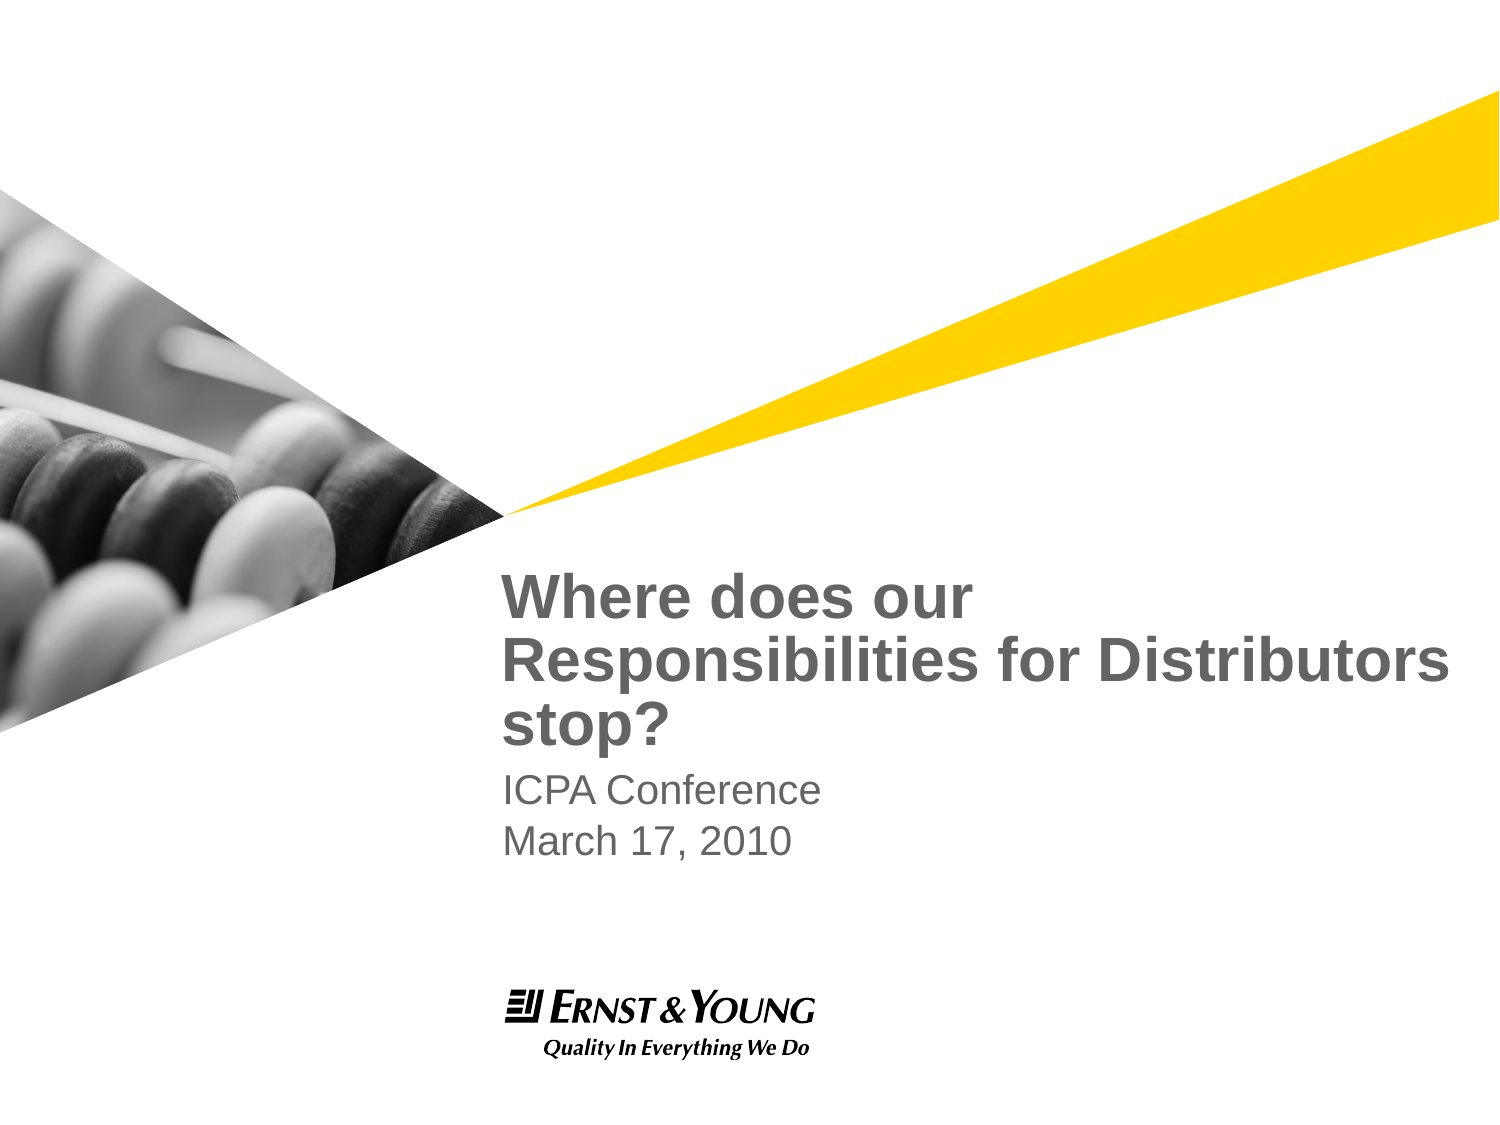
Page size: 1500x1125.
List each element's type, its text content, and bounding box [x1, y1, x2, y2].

subtitle ICPA Conference March 17, 2010 [502, 770, 1412, 938]
title Where does our Responsibilities for Distributors stop? [501, 566, 1463, 717]
picture [0, 189, 504, 733]
